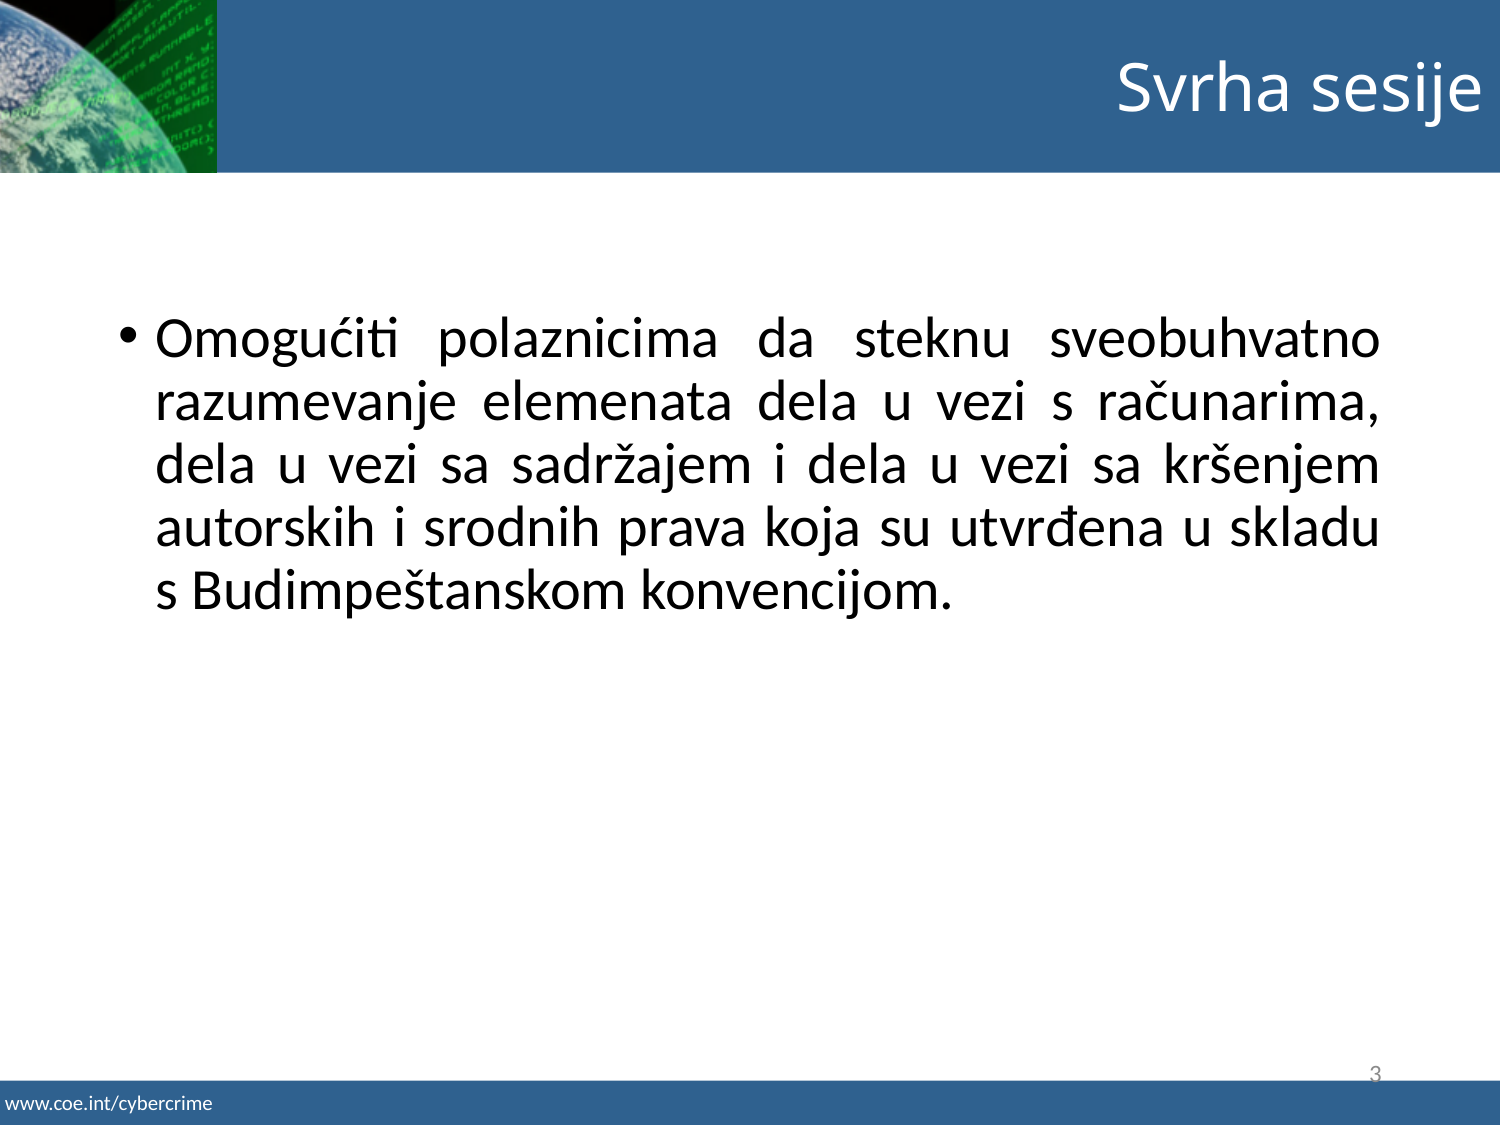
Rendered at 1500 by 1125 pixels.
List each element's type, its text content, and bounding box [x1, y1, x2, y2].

list Omogućiti polaznicima da steknu sveobuhvatno razumevanje elemenata dela u vezi s računarima, dela u vezi sa sadržajem i dela u vezi sa kršenjem autorskih i srodnih prava koja su utvrđena u skladu s Budimpeštanskom konvencijom. [103, 299, 1397, 1014]
list Svrha sesije [421, 0, 1500, 172]
slide_number 3 [1059, 1042, 1397, 1103]
picture [0, 0, 217, 173]
